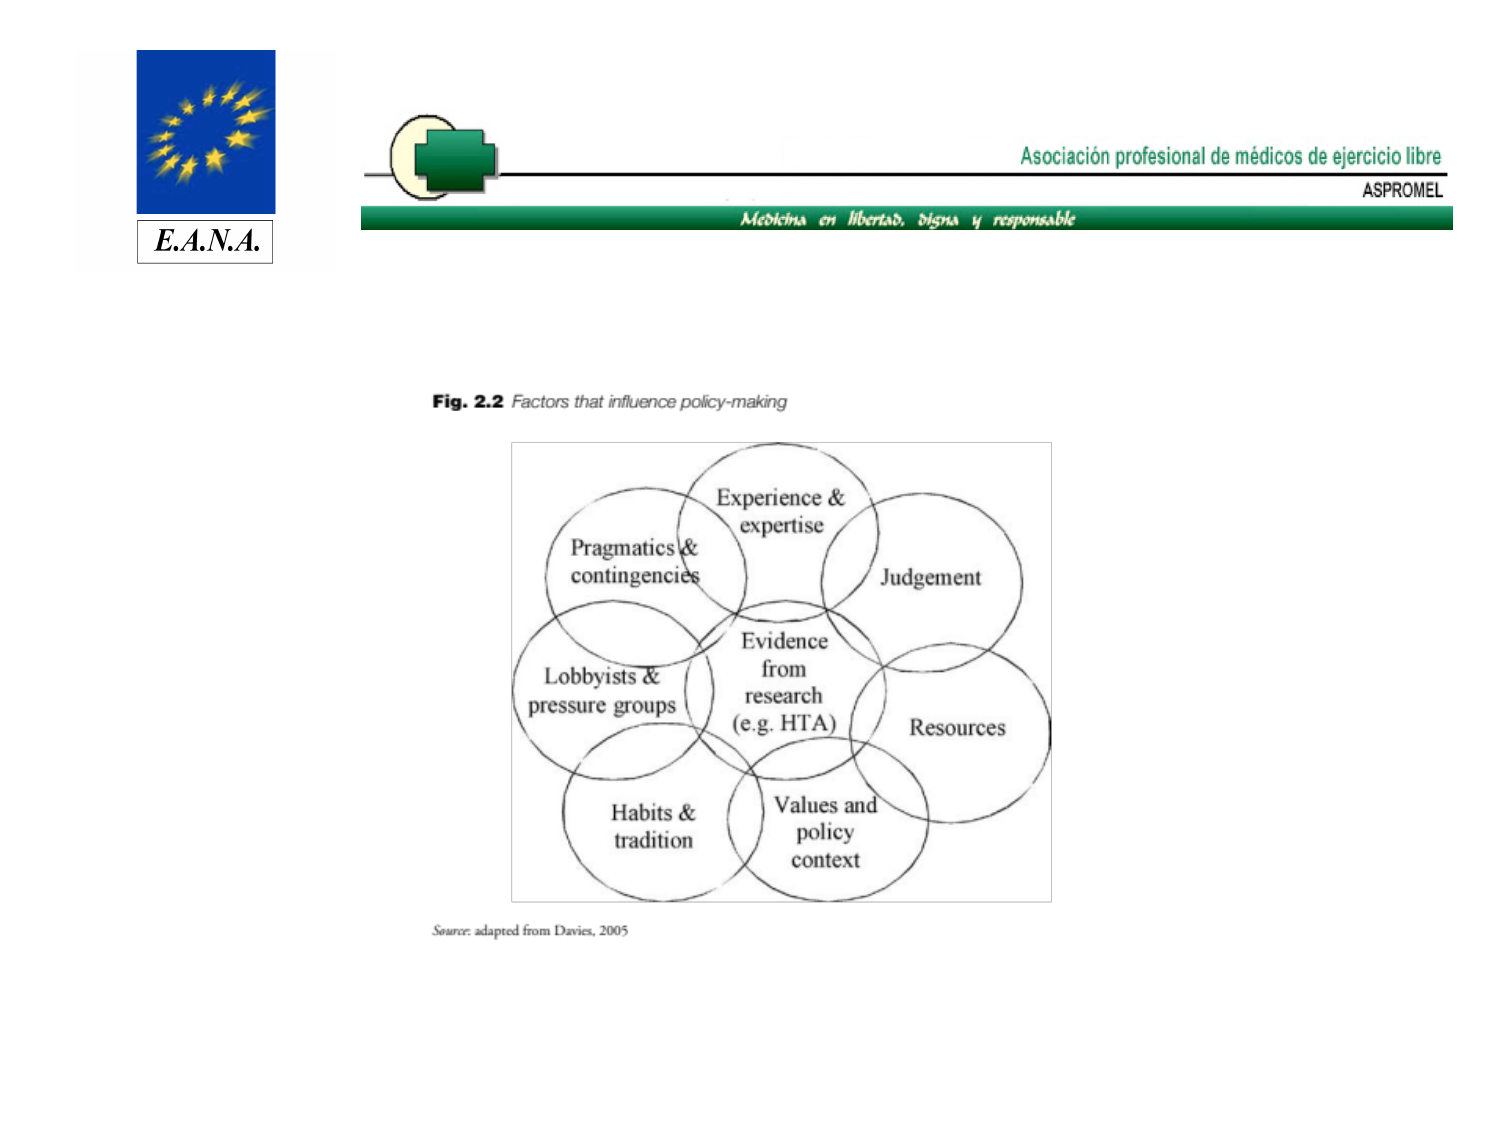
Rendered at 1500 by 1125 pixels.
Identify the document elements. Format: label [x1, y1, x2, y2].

text_box [75, 50, 336, 219]
text_box [361, 108, 1453, 230]
text_box [75, 220, 336, 274]
picture [385, 378, 1113, 956]
